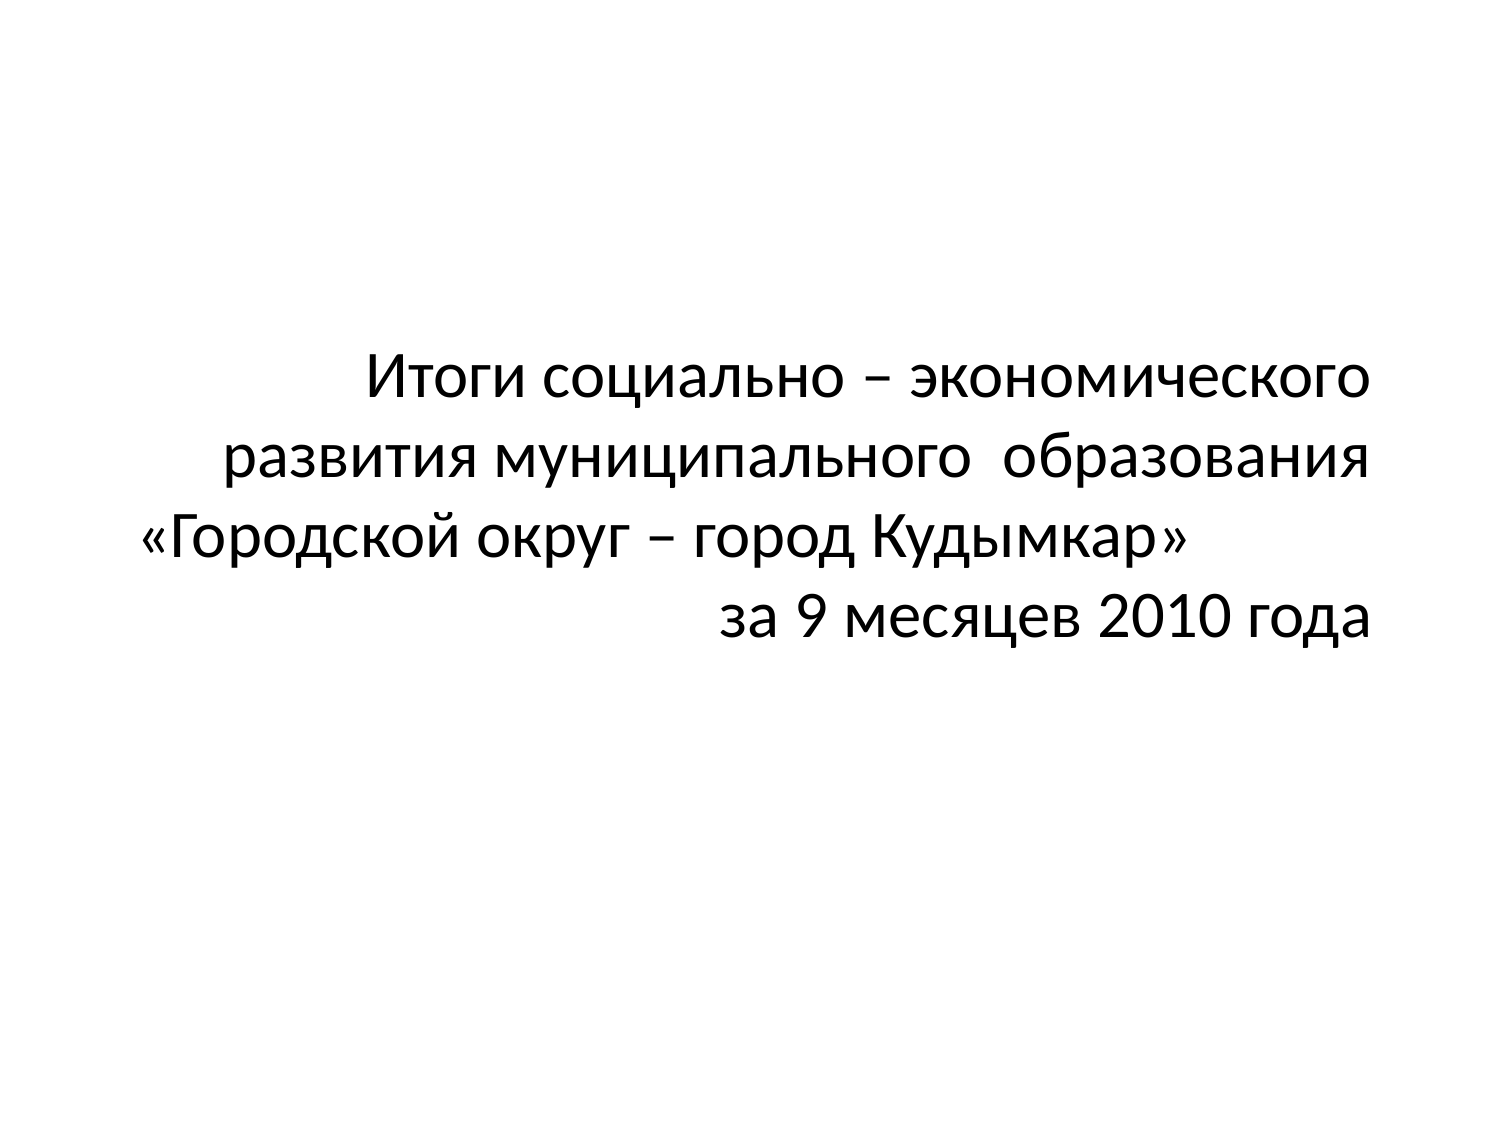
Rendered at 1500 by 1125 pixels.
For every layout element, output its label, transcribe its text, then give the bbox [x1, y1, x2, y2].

title Итоги социально – экономического развития муниципального образования «Городской округ – город Кудымкар» за 9 месяцев 2010 года [112, 93, 1388, 809]
